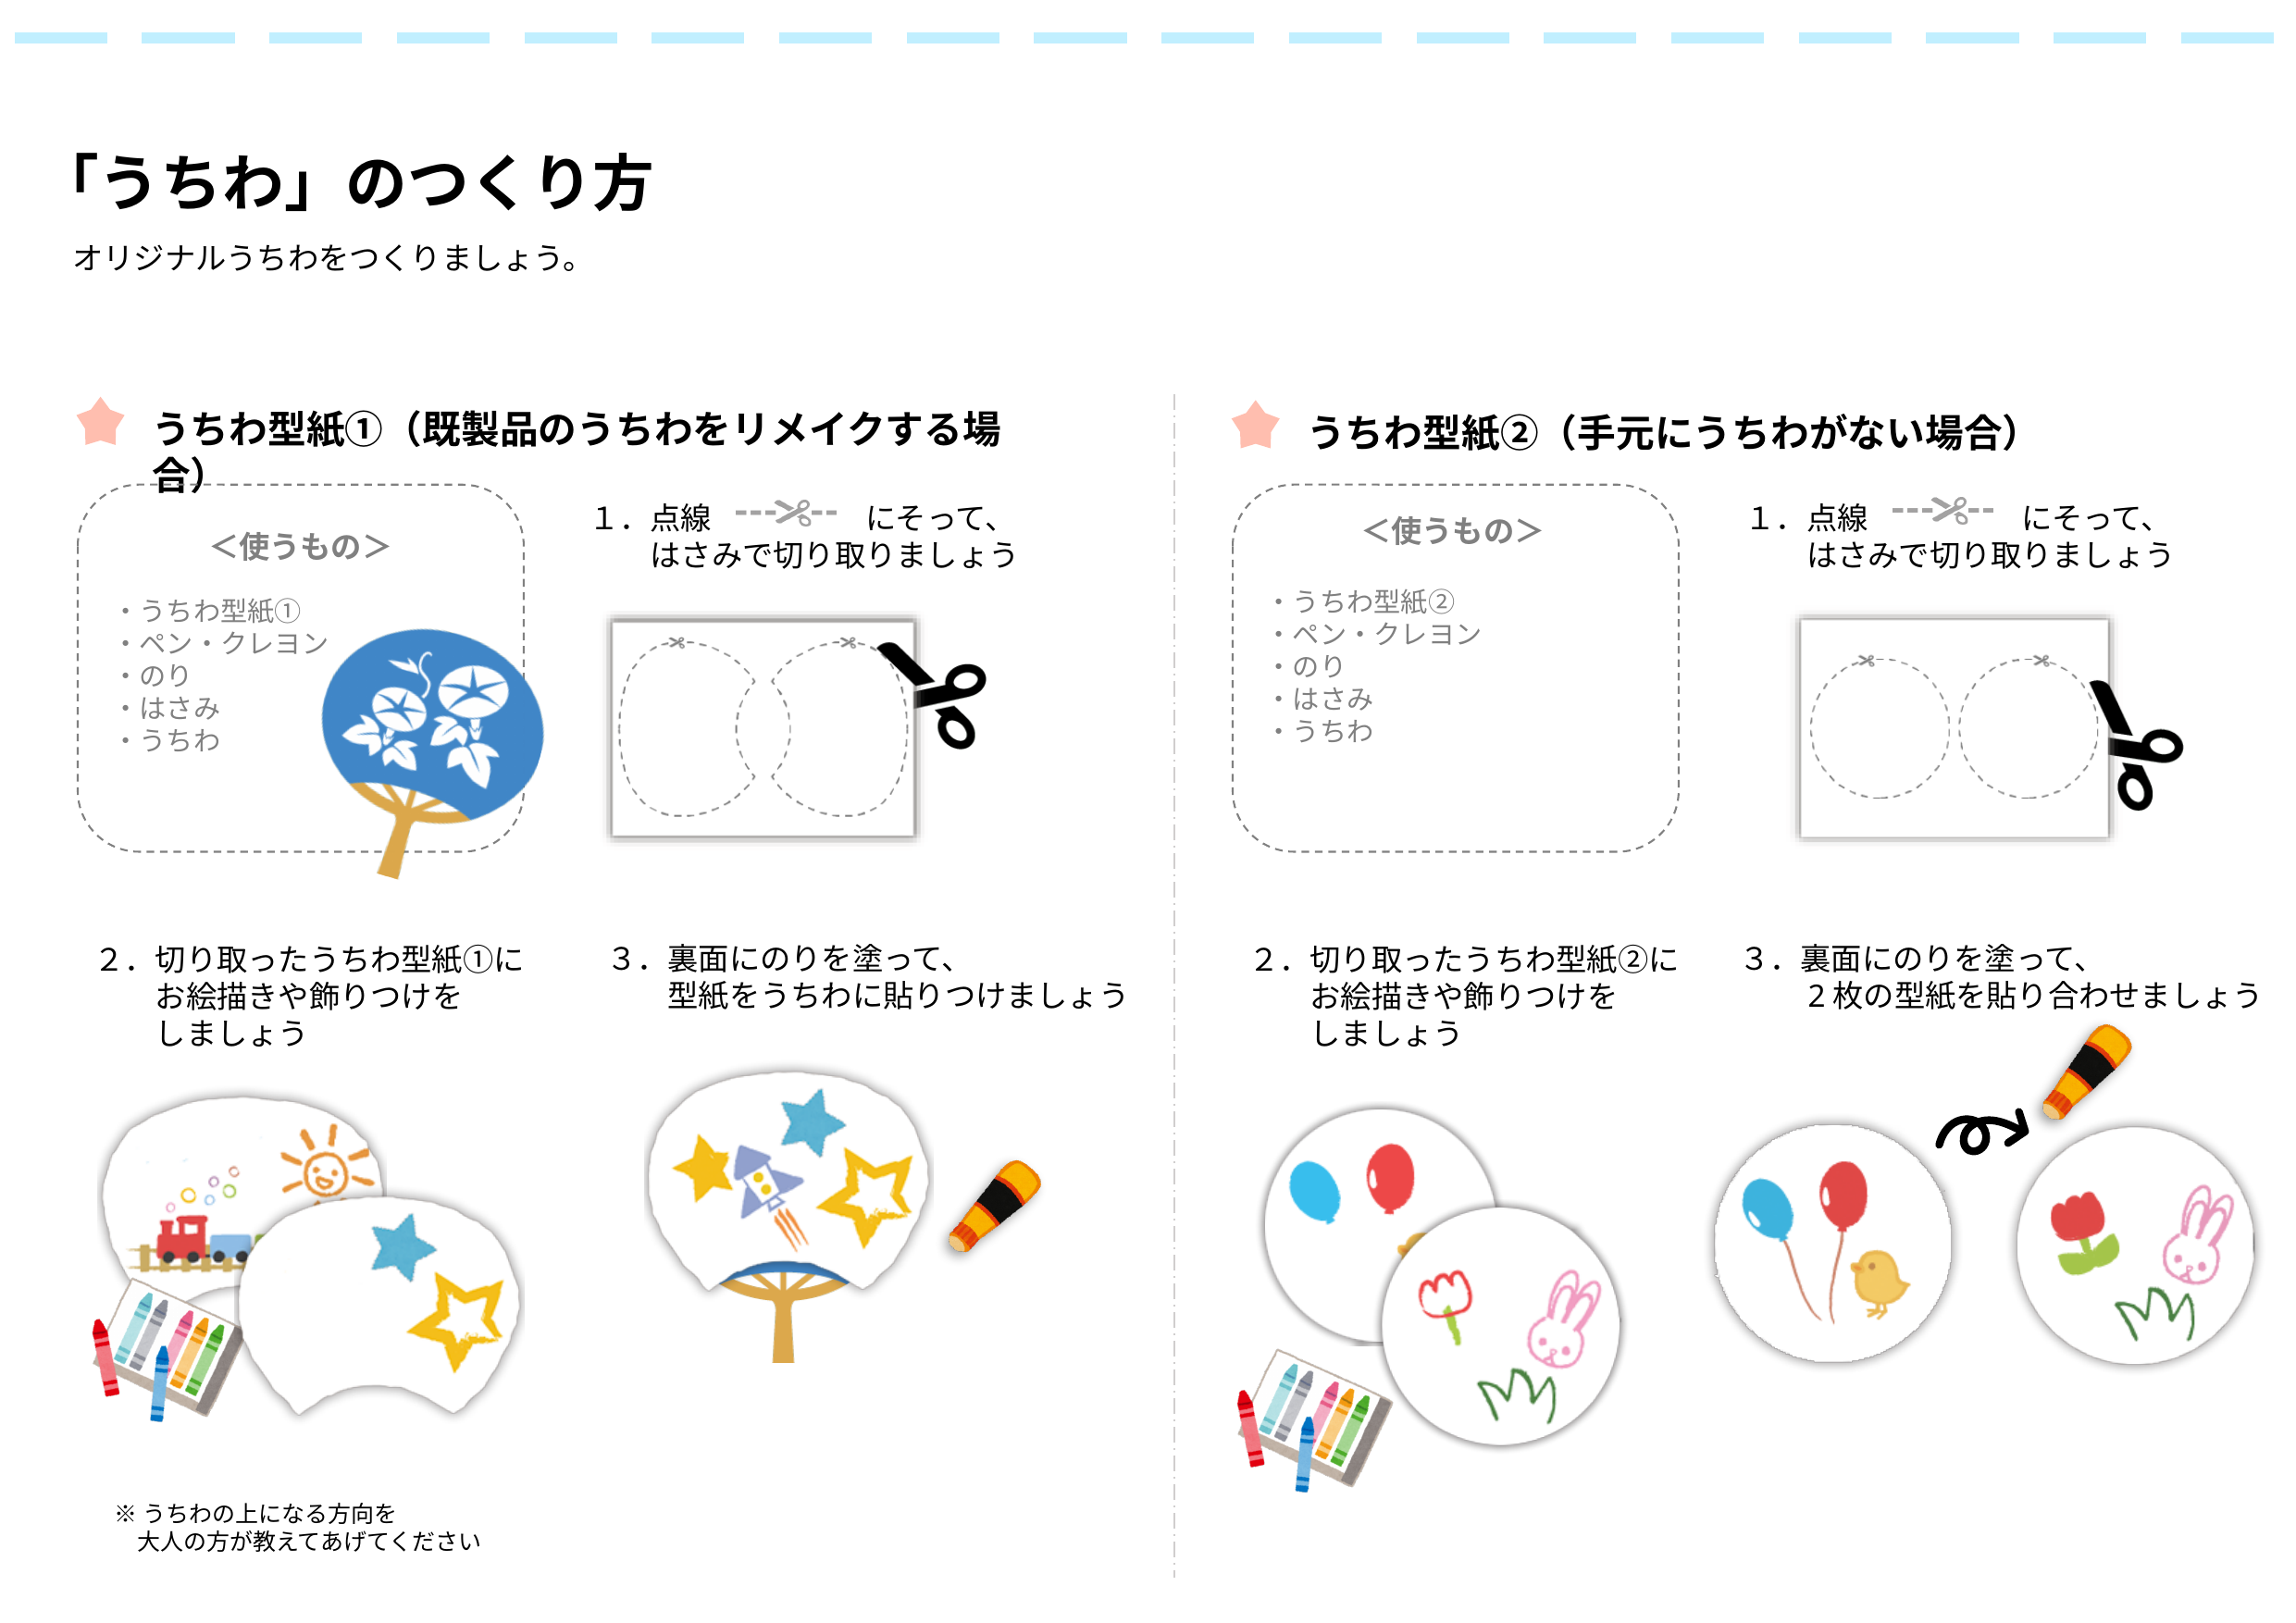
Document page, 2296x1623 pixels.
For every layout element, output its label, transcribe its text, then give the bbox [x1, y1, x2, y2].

text_box うちわ型紙①（既製品のうちわをリメイクする場合） [138, 398, 1093, 505]
picture [643, 1035, 934, 1363]
text_box 「うちわ」のつくり方 [23, 136, 669, 225]
text_box [76, 396, 125, 445]
picture [1697, 1106, 1969, 1379]
text_box ２．切り取ったうちわ型紙②に お絵描きや飾りつけを しましょう [1235, 934, 1694, 1059]
text_box １．点線 にそって、 はさみで切り取りましょう [1731, 491, 2190, 580]
picture [69, 1061, 525, 1450]
picture [736, 500, 837, 527]
picture [2001, 1014, 2274, 1382]
picture [598, 610, 987, 850]
text_box [1969, 1115, 2001, 1156]
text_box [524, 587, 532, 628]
text_box オリジナルうちわをつくりましょう。 [58, 231, 939, 283]
text_box うちわ型紙②（手元にうちわがない場合） [1293, 402, 2208, 462]
picture [1214, 1101, 1630, 1512]
text_box [1231, 400, 1280, 449]
text_box ・うちわ型紙② ・ペン・クレヨン ・のり ・はさみ ・うちわ [1679, 577, 1685, 754]
picture [947, 1147, 1046, 1268]
text_box １．点線 にそって、 はさみで切り取りましょう [575, 491, 1034, 580]
picture [1893, 497, 1993, 525]
text_box ２．切り取ったうちわ型紙①に お絵描きや飾りつけを しましょう [80, 934, 539, 1059]
picture [280, 602, 566, 908]
text_box ３．裏面にのりを塗って、 2枚の型紙を貼り合わせましょう [1725, 932, 2277, 1021]
text_box [1231, 483, 1680, 853]
text_box ３．裏面にのりを塗って、 型紙をうちわに貼りつけましょう [592, 932, 1144, 1021]
text_box ※うちわの上になる方向を 大人の方が教えてあげてください [100, 1493, 496, 1563]
picture [1786, 605, 2184, 851]
text_box [76, 483, 525, 853]
